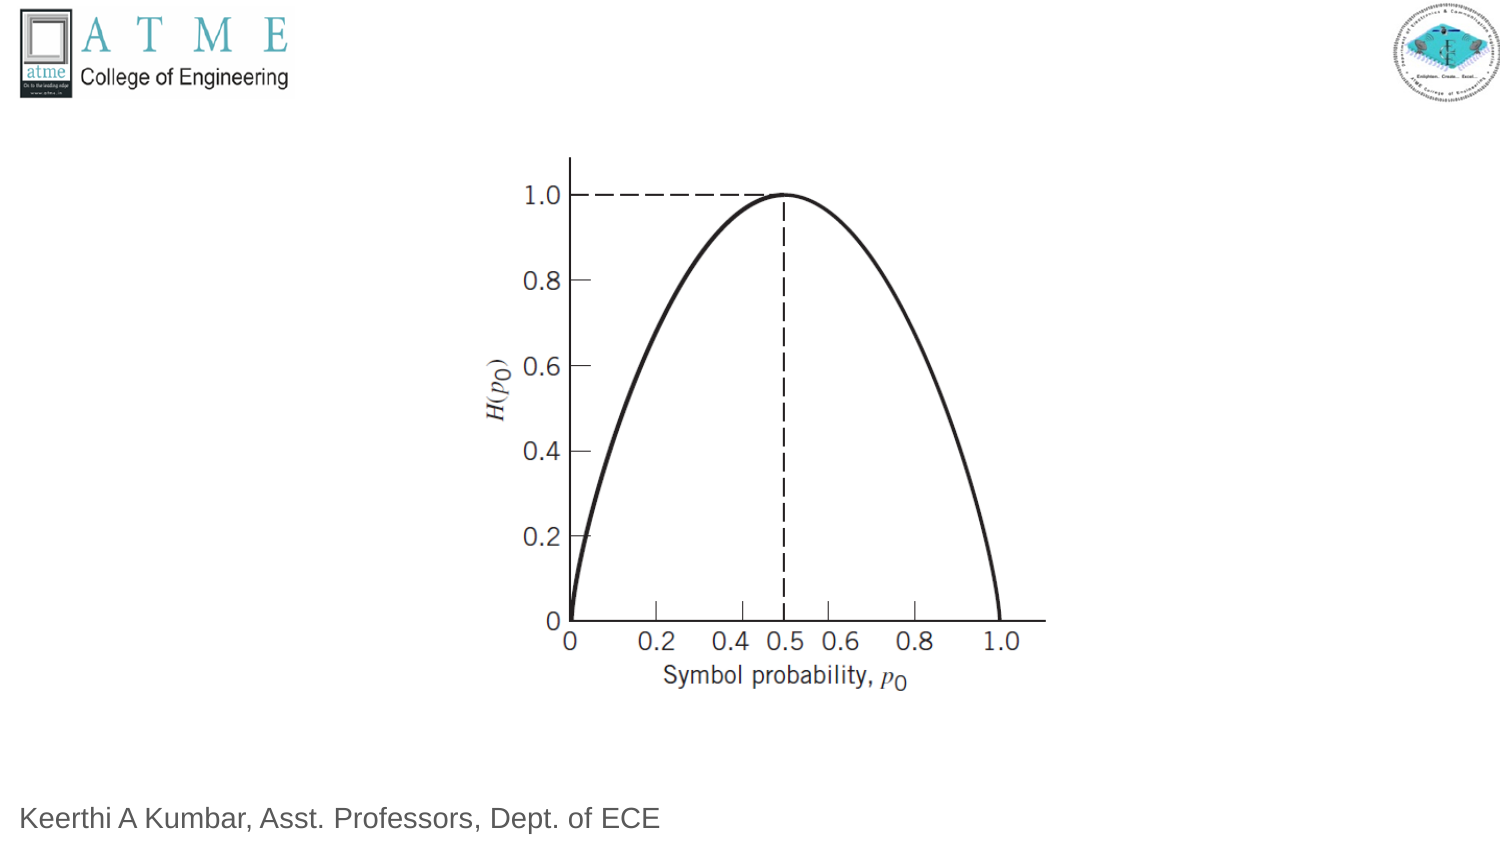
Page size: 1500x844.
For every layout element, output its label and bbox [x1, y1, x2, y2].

picture [1389, 1, 1500, 104]
picture [17, 6, 295, 99]
picture [450, 127, 1050, 717]
